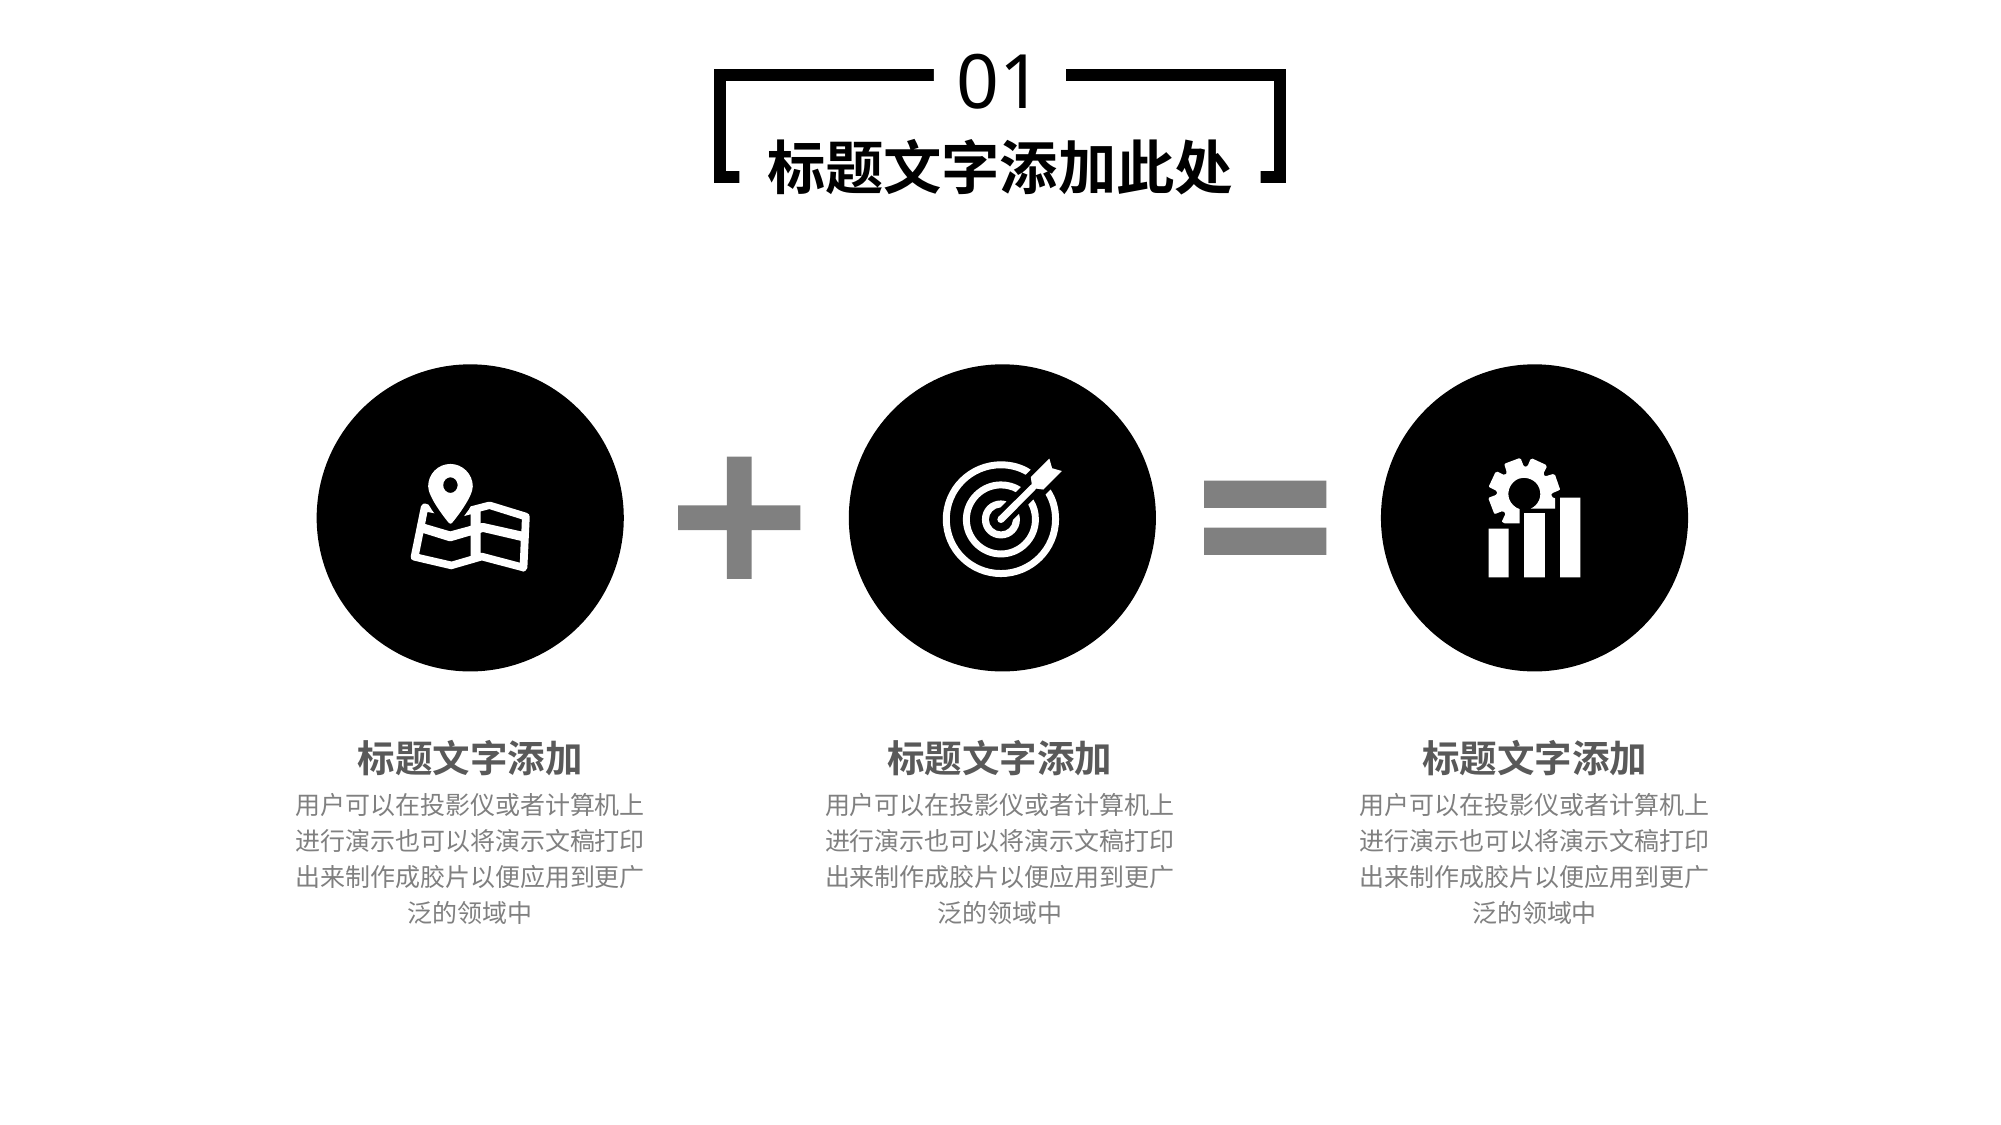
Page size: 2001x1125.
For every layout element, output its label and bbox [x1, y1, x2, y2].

text_box [315, 363, 625, 673]
text_box [719, 26, 1280, 210]
text_box [941, 460, 1061, 579]
text_box [1333, 718, 1736, 934]
text_box [1523, 512, 1546, 578]
text_box [996, 456, 1064, 525]
text_box [268, 718, 672, 934]
text_box [677, 456, 802, 580]
text_box [847, 363, 1157, 673]
text_box [1203, 480, 1328, 509]
text_box [1488, 528, 1510, 578]
text_box [798, 718, 1202, 934]
text_box [1487, 457, 1561, 525]
text_box [1559, 497, 1581, 578]
text_box [1379, 363, 1690, 673]
text_box [409, 500, 531, 573]
text_box [1203, 527, 1328, 556]
text_box [427, 462, 474, 525]
